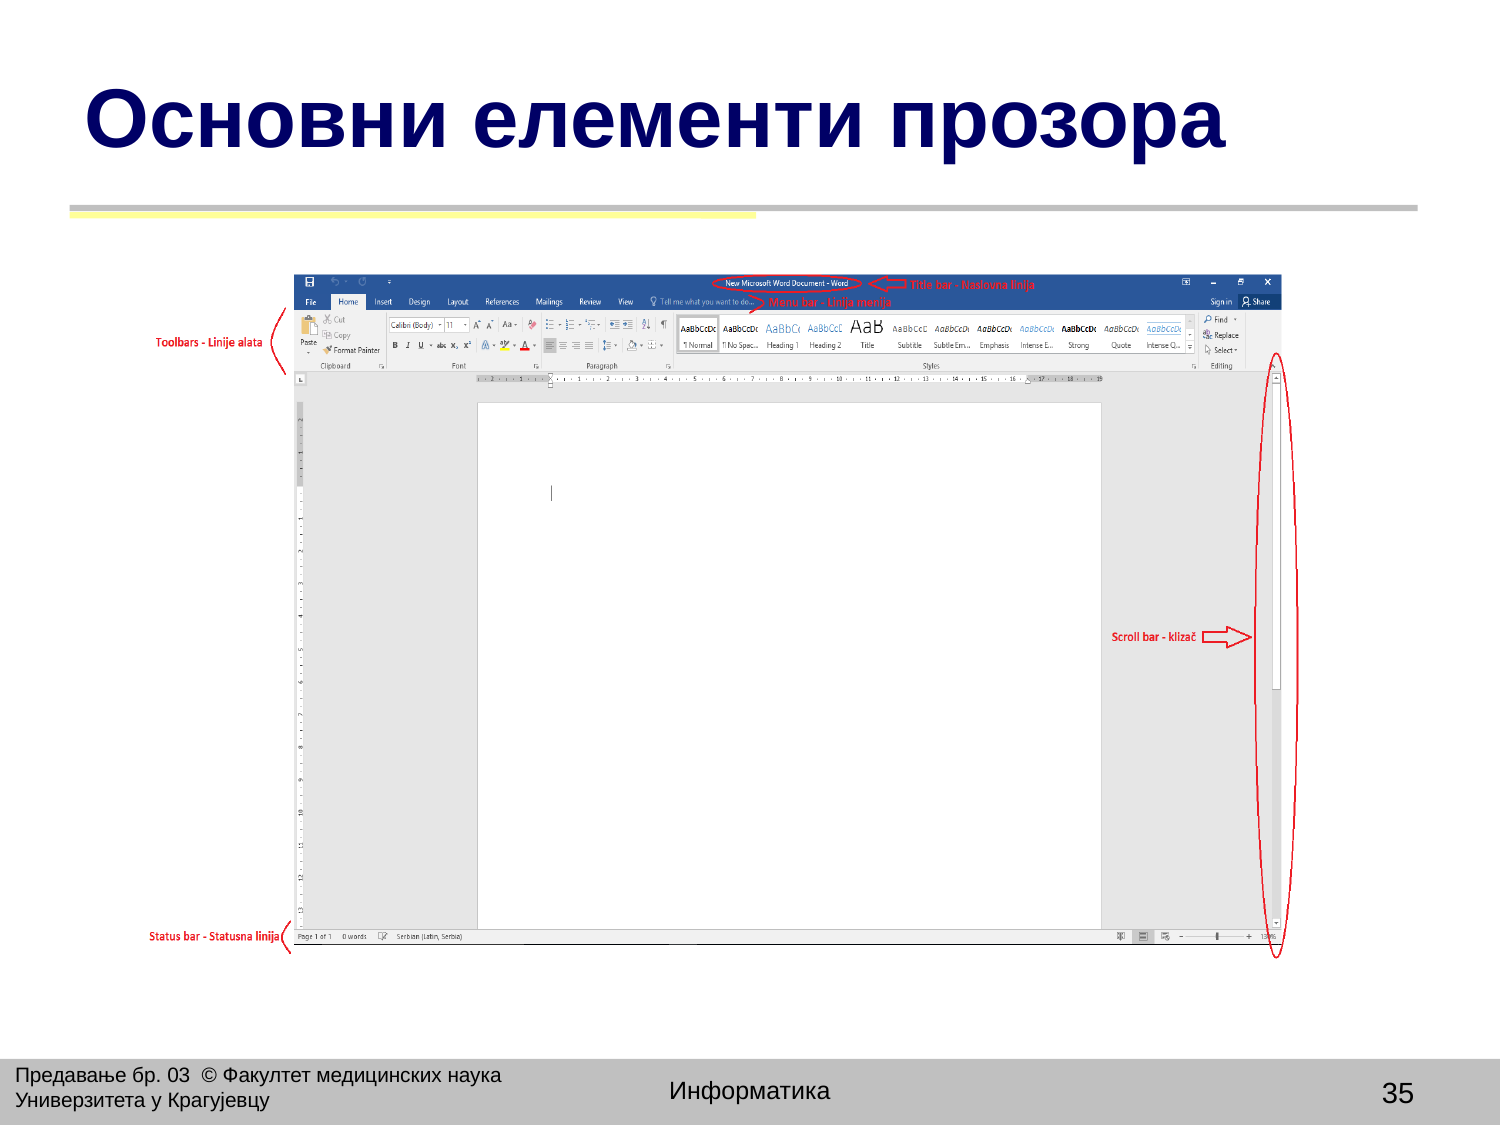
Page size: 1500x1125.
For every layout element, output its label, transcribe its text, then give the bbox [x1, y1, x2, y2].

slide_number Предавање бр. 03 © Факултет медицинских наука Универзитета у Крагујевцу [0, 1053, 614, 1108]
footer Информатика [512, 1066, 988, 1125]
slide_number 35 [1079, 1066, 1430, 1125]
title Основни елементи прозора [69, 19, 1426, 208]
picture [149, 257, 1388, 964]
